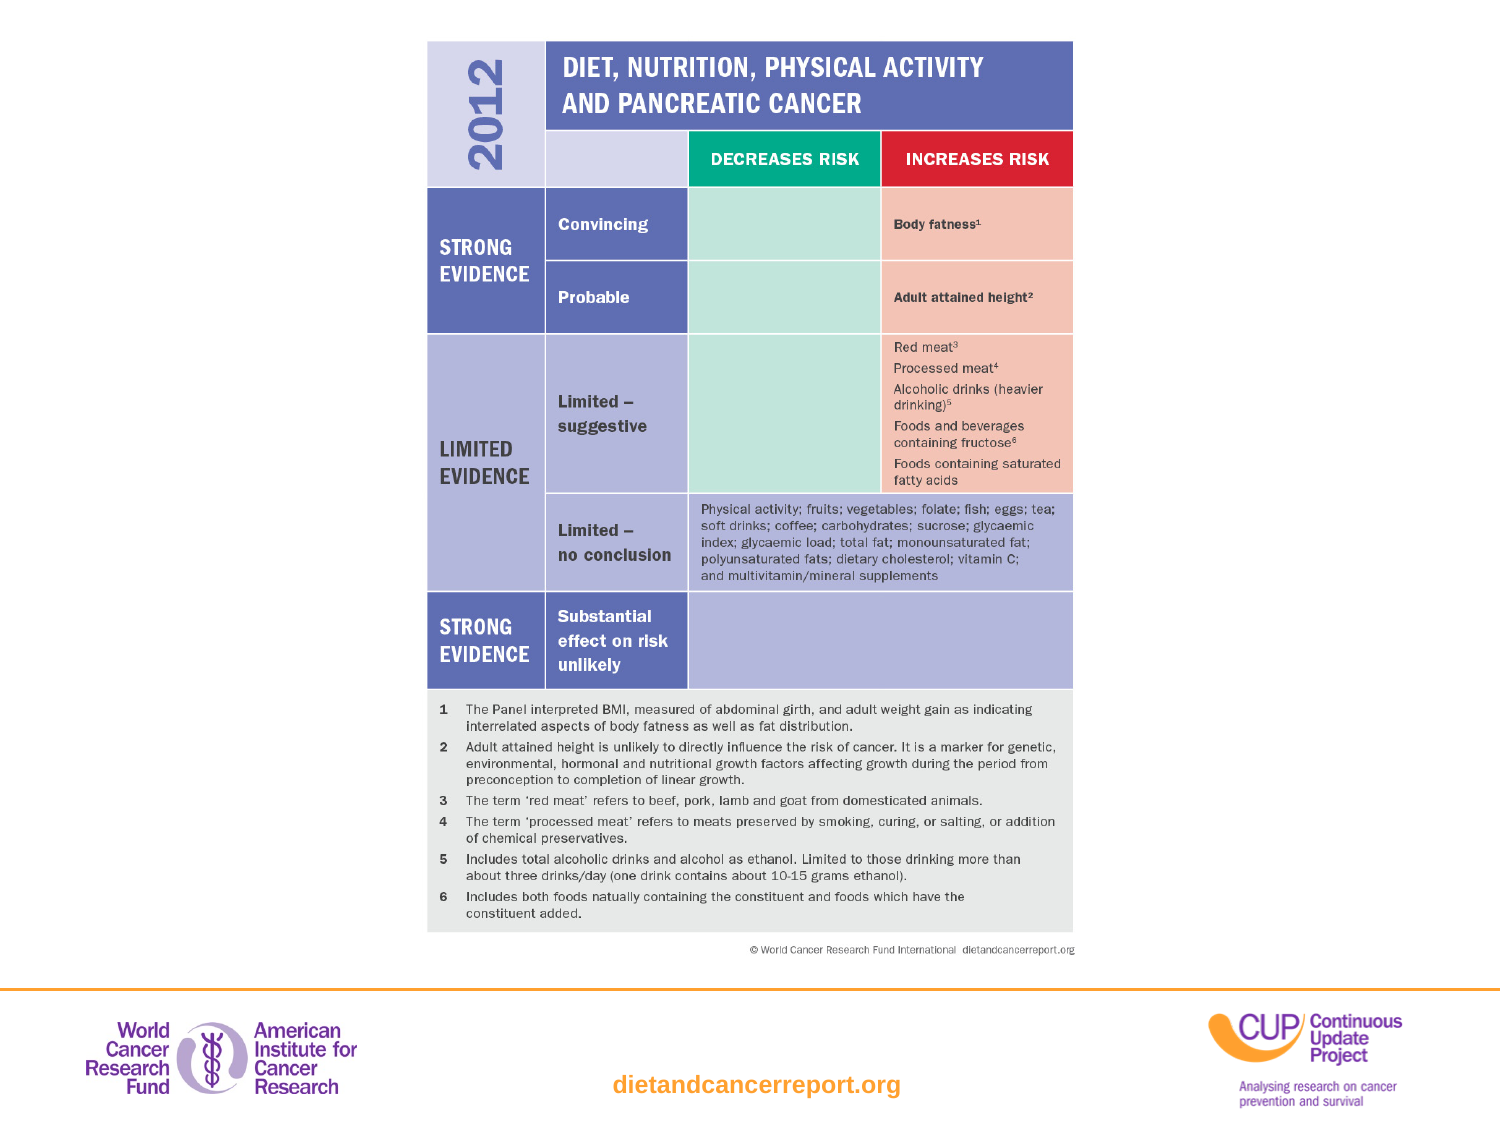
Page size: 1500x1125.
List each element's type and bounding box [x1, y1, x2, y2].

picture [1207, 1013, 1403, 1109]
picture [86, 1022, 357, 1094]
picture [403, 18, 1096, 975]
